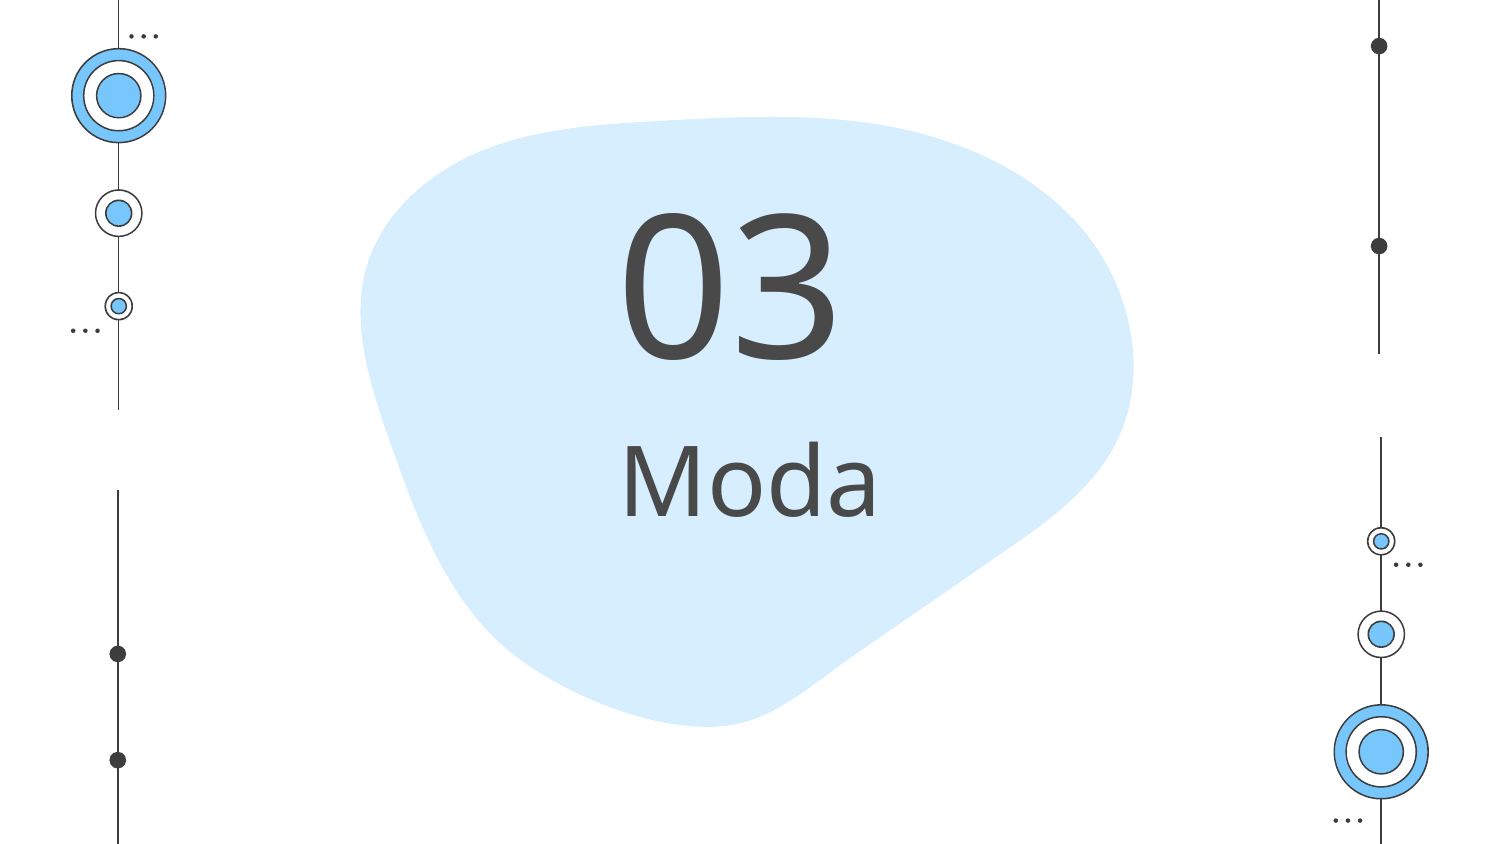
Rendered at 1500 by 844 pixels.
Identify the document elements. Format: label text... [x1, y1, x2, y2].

title Moda [487, 411, 1013, 544]
title 03 [487, 190, 975, 366]
